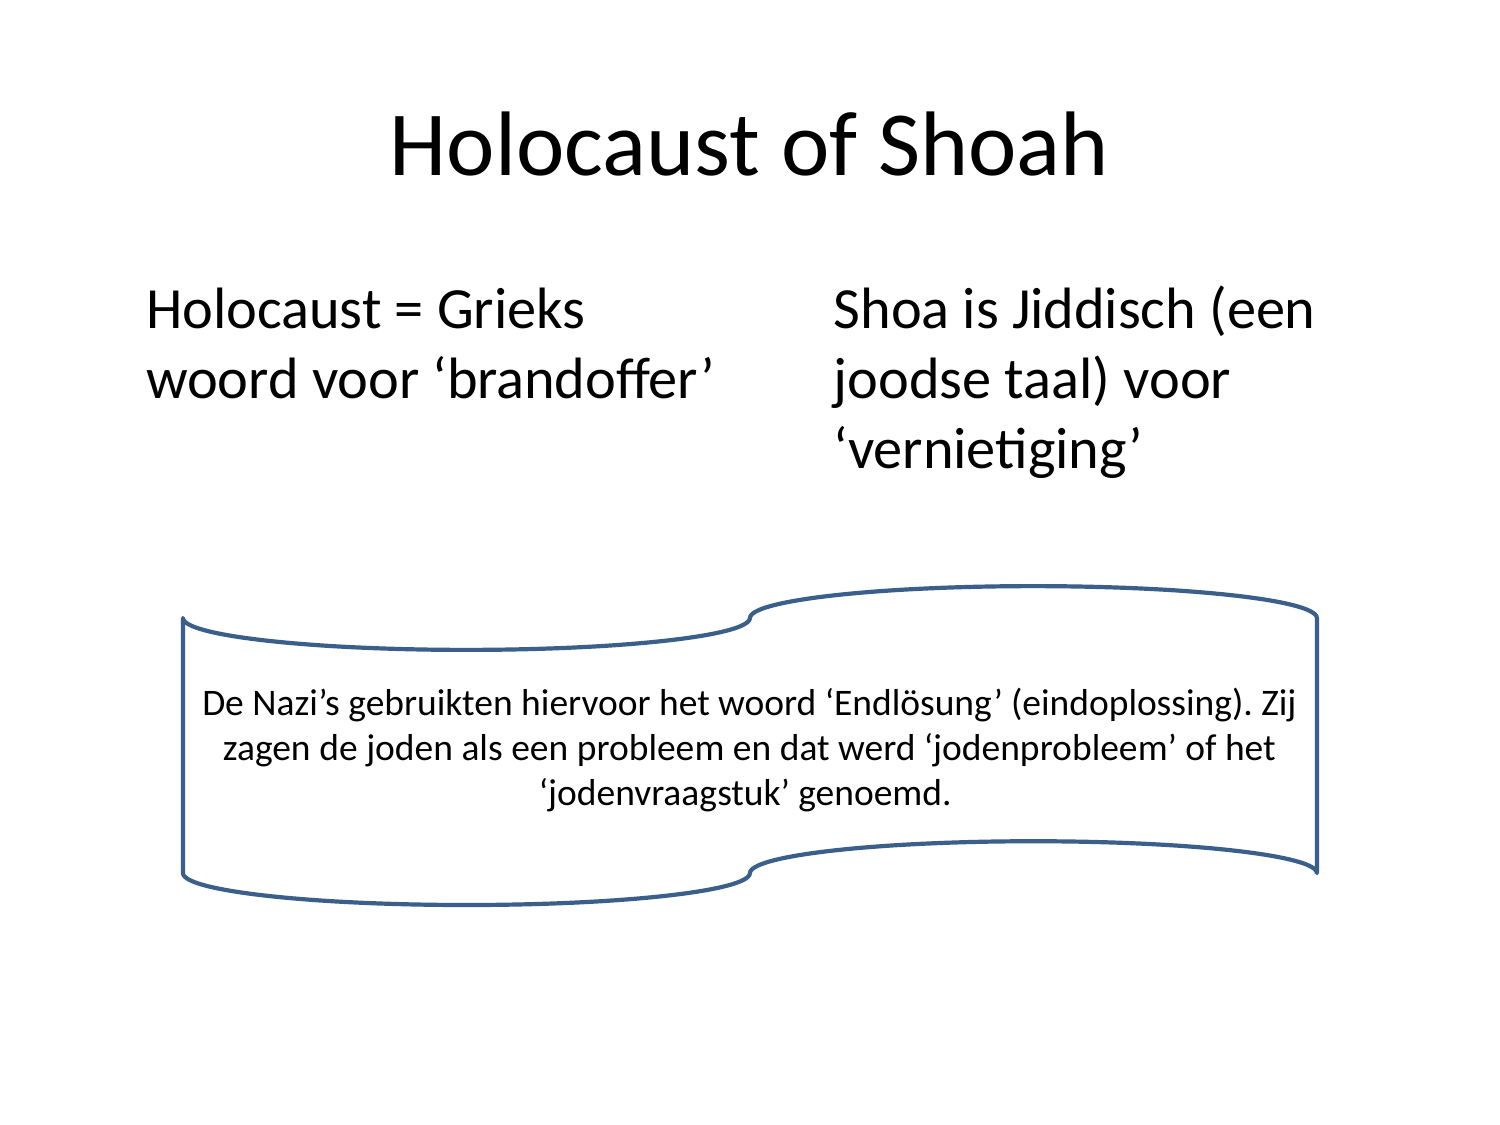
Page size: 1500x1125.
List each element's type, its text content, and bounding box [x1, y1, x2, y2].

text_box De Nazi’s gebruikten hiervoor het woord ‘Endlösung’ (eindoplossing). Zij zagen de joden als een probleem en dat werd ‘jodenprobleem’ of het ‘jodenvraagstuk’ genoemd. [180, 584, 1320, 908]
list Holocaust = Grieks woord voor ‘brandoffer’ [75, 262, 738, 504]
list Shoa is Jiddisch (een joodse taal) voor ‘vernietiging’ [762, 262, 1425, 528]
title Holocaust of Shoah [75, 45, 1425, 233]
